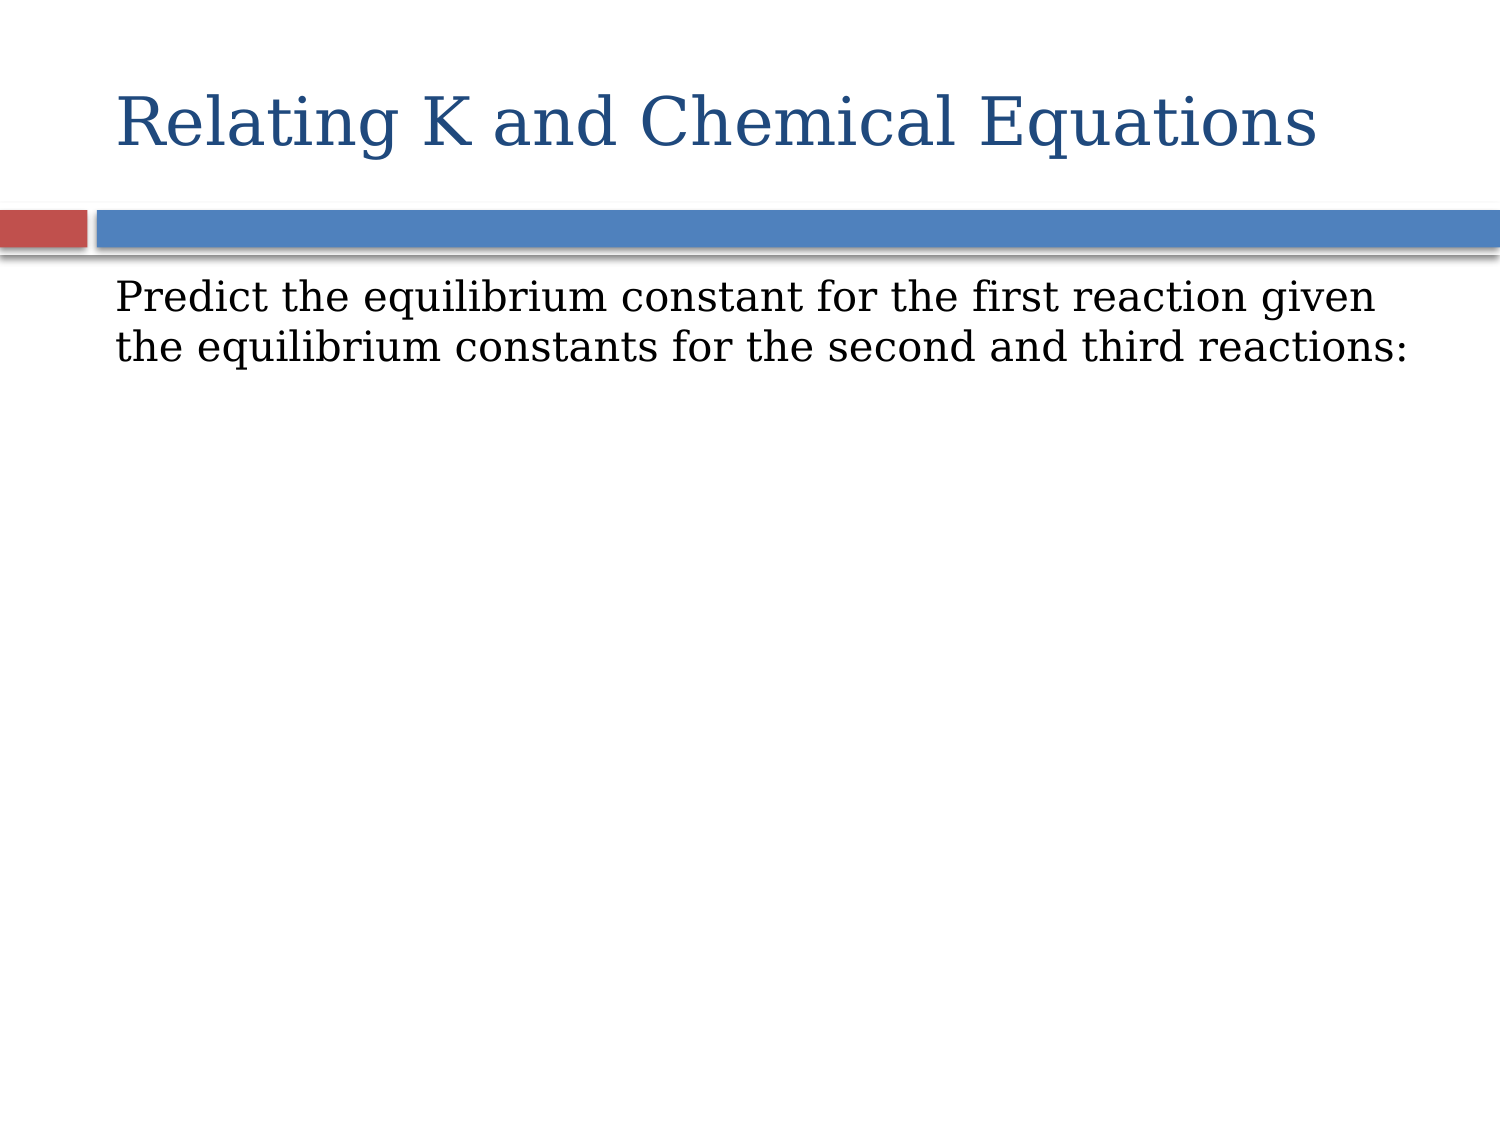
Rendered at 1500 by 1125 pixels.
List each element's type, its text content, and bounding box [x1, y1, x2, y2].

title Relating K and Chemical Equations [100, 37, 1438, 200]
